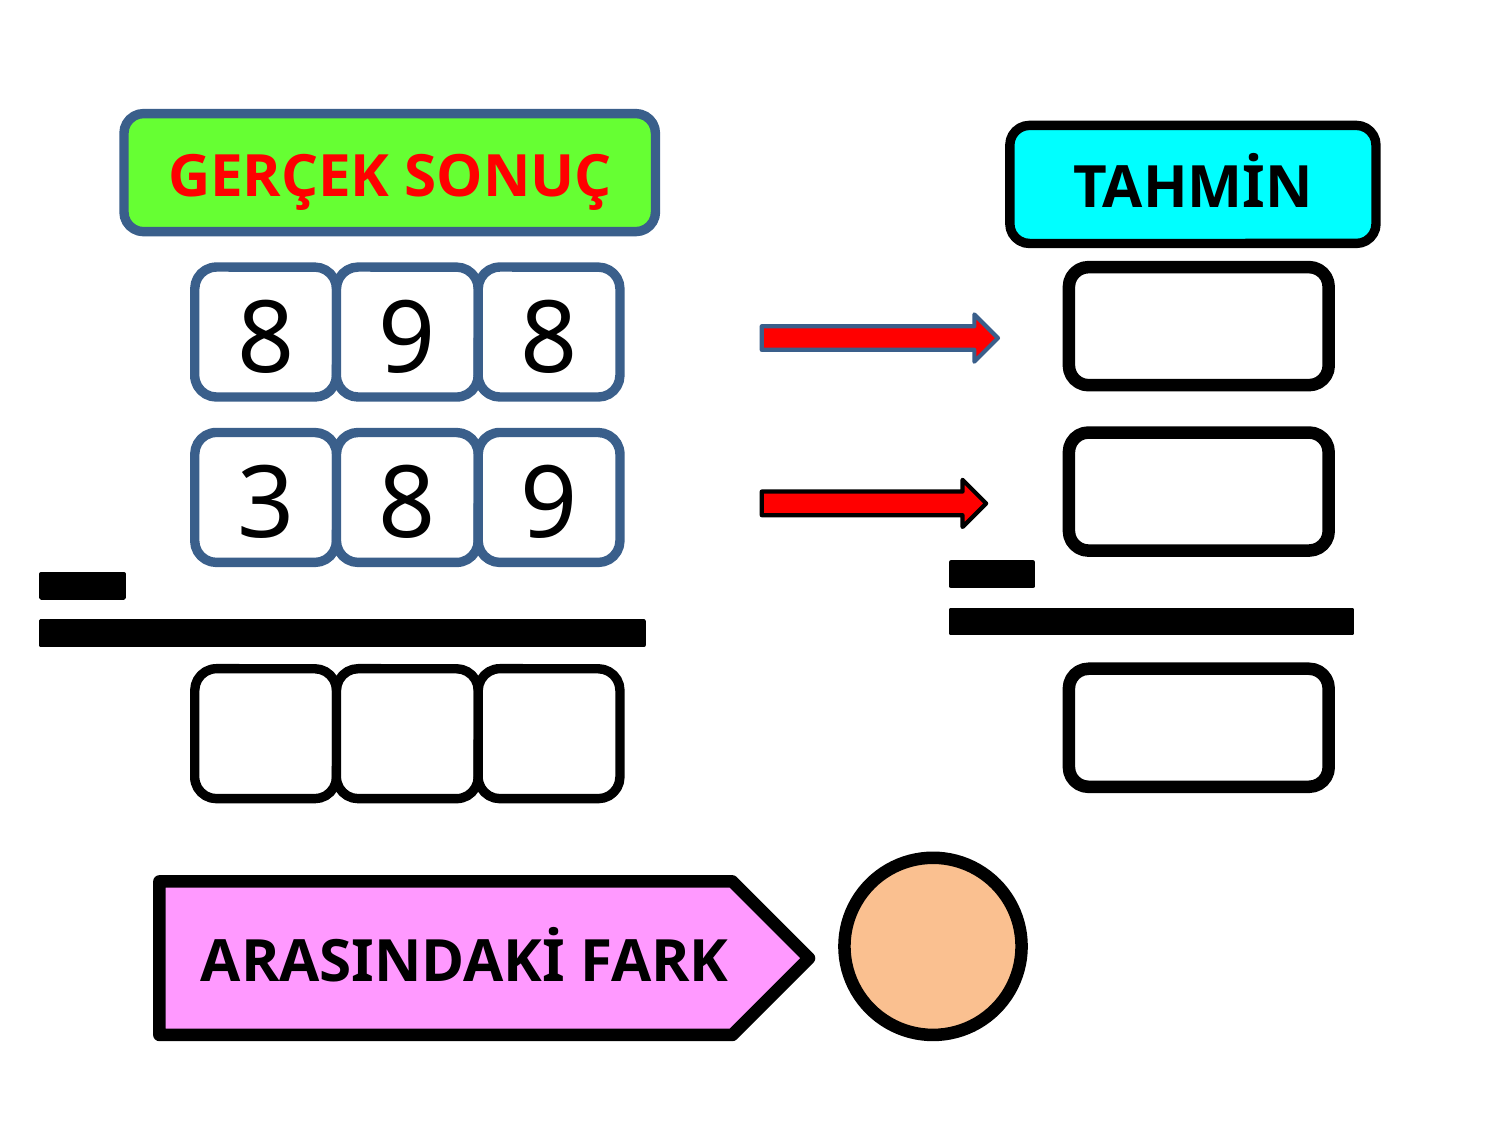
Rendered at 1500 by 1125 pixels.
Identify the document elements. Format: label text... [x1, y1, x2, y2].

text_box 9 [334, 264, 478, 400]
text_box [1066, 666, 1331, 789]
text_box [334, 666, 478, 801]
text_box [39, 572, 126, 600]
text_box ARASINDAKİ FARK [157, 879, 812, 1038]
text_box [1066, 265, 1331, 388]
text_box 3 [192, 430, 336, 565]
text_box 8 [476, 264, 623, 400]
text_box [610, 619, 646, 647]
text_box 8 [334, 430, 478, 565]
text_box [476, 666, 623, 801]
text_box TAHMİN [1007, 123, 1379, 246]
text_box 9 [476, 430, 623, 565]
text_box [842, 855, 1024, 1038]
text_box [949, 608, 1354, 635]
text_box [1066, 430, 1331, 553]
text_box [192, 666, 336, 801]
text_box 8 [192, 264, 336, 400]
text_box GERÇEK SONUÇ [121, 111, 658, 234]
text_box [949, 560, 1035, 588]
text_box [759, 477, 989, 529]
text_box [759, 312, 1001, 364]
text_box [39, 619, 610, 647]
